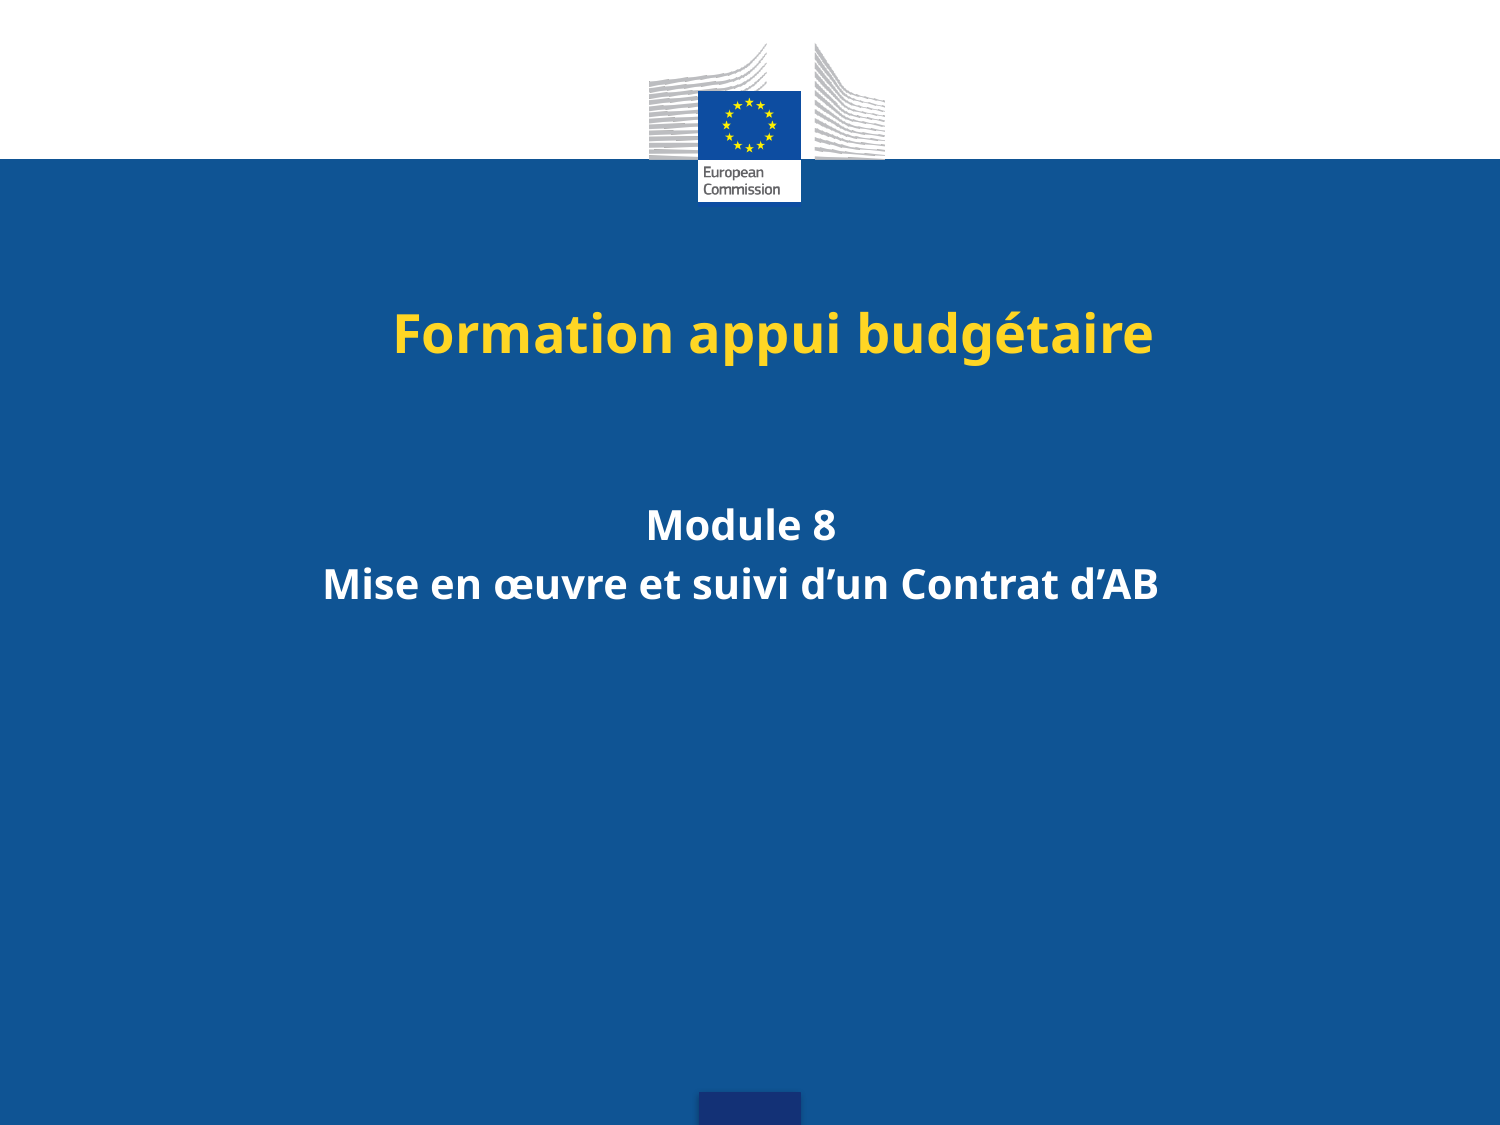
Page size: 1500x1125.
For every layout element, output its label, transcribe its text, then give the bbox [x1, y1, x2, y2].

subtitle Module 8 Mise en œuvre et suivi d’un Contrat d’AB [40, 491, 1442, 776]
title Formation appui budgétaire [88, 266, 1459, 398]
